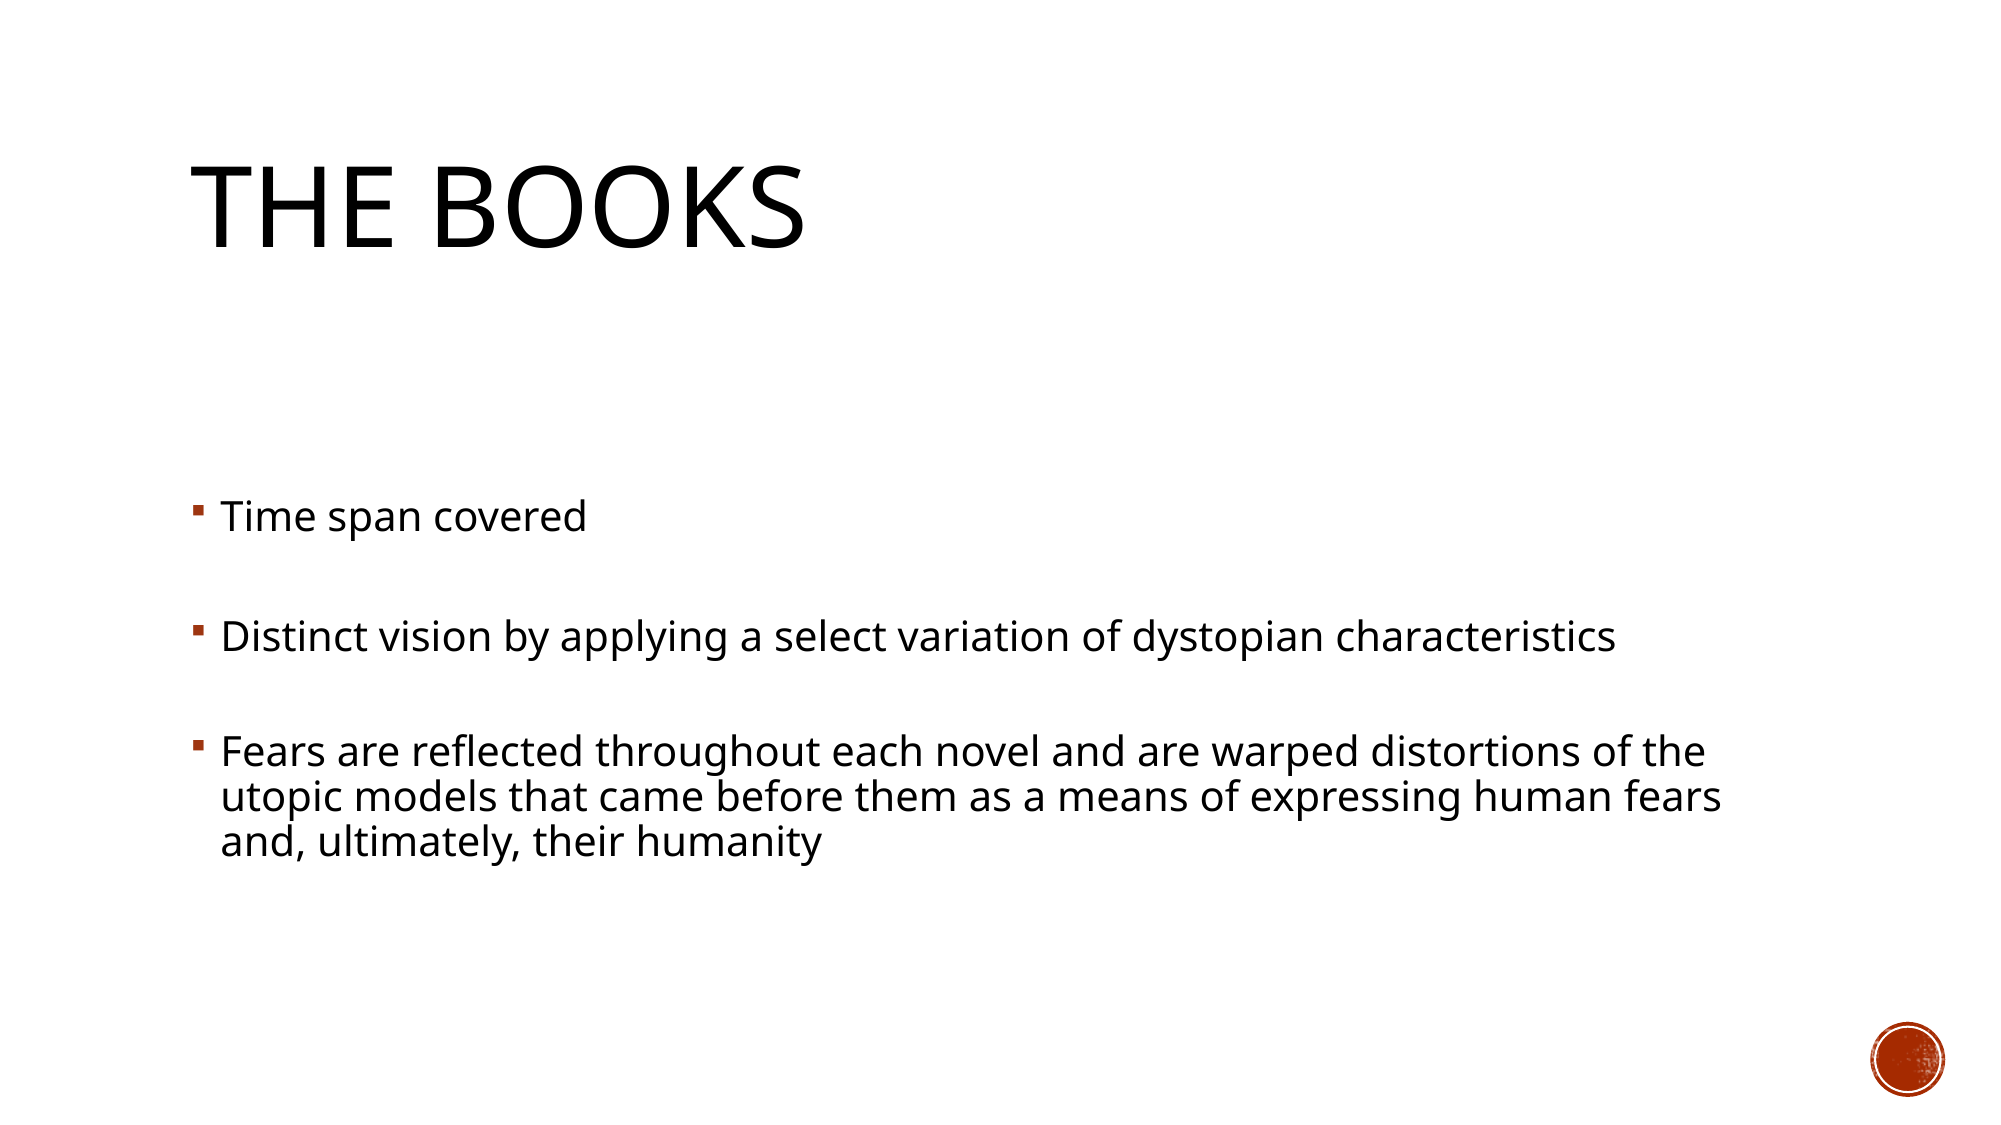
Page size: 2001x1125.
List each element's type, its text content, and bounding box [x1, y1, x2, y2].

title The books [175, 79, 1826, 344]
list Time span covered Distinct vision by applying a select variation of dystopian characteristics Fears are reflected throughout each novel and are warped distortions of the utopic models that came before them as a means of expressing human fears and, ultimately, their humanity [175, 348, 1826, 1013]
